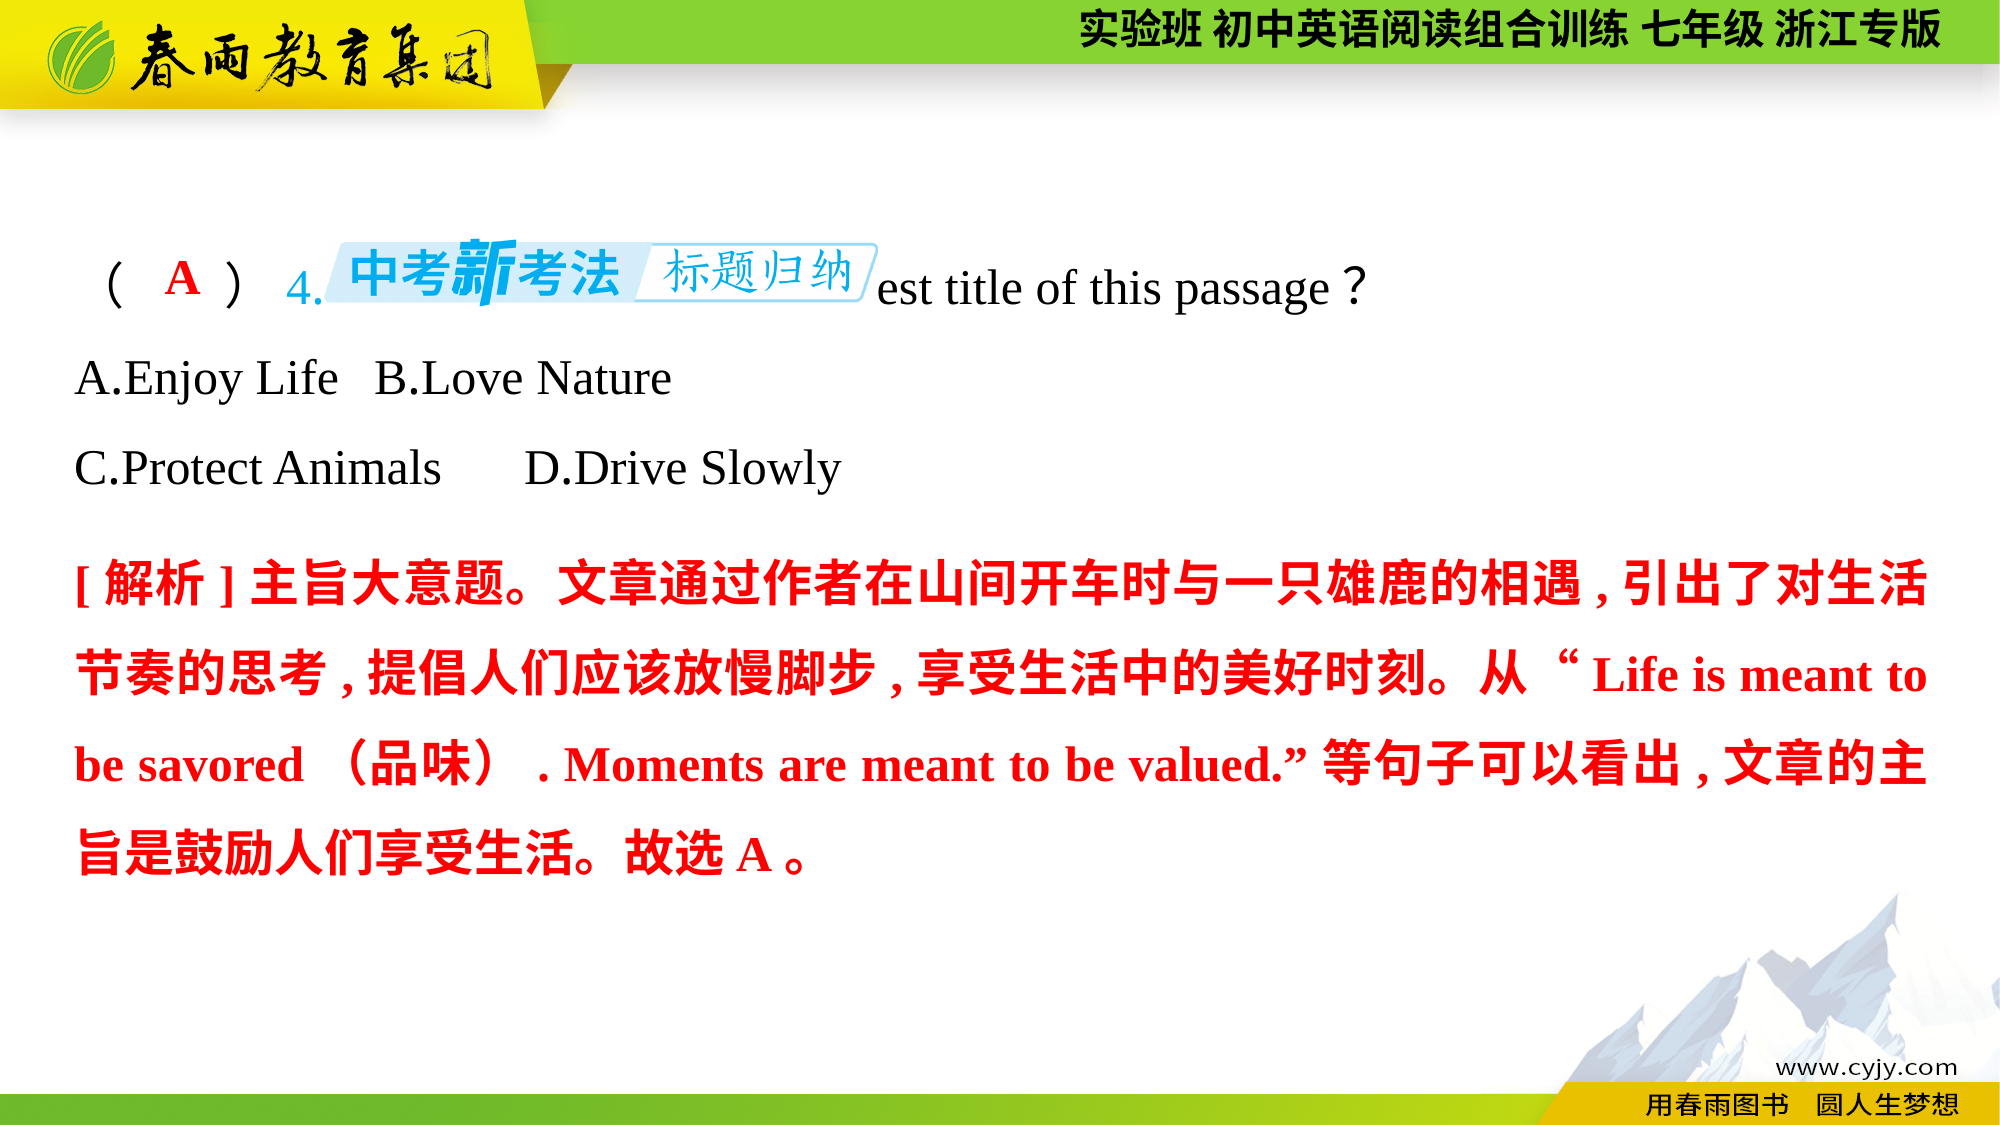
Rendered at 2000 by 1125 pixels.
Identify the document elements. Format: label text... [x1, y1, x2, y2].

text_box [解析]主旨大意题。文章通过作者在山间开车时与一只雄鹿的相遇,引出了对生活节奏的思考,提倡人们应该放慢脚步,享受生活中的美好时刻。从“Life is meant to be savored（品味）. Moments are meant to be valued.”等句子可以看出,文章的主旨是鼓励人们享受生活。故选A。 [59, 514, 1944, 890]
text_box A [149, 237, 216, 312]
list （ ）4. What’s the best title of this passage？ A.Enjoy Life B.Love Nature C.Protect Animals D.Drive Slowly [59, 216, 1944, 494]
picture [0, 0, 2000, 1125]
